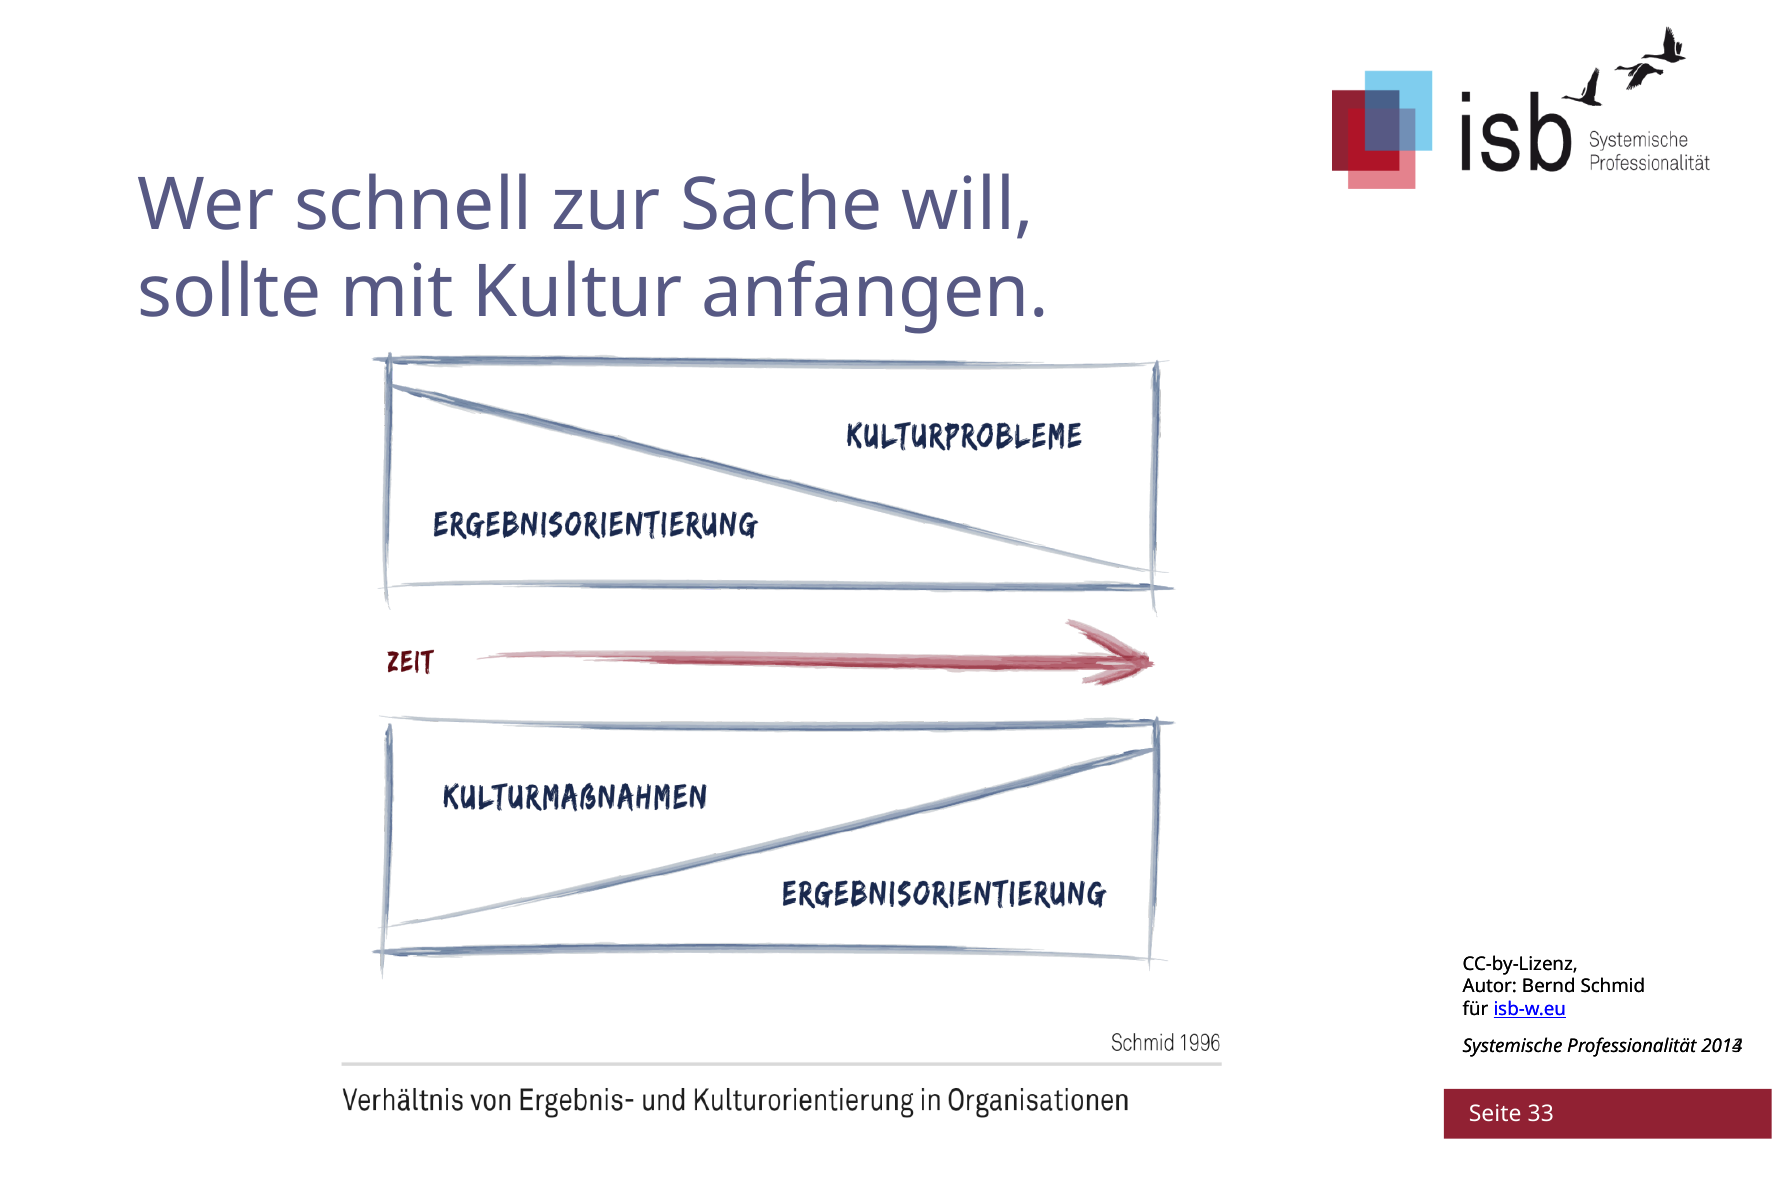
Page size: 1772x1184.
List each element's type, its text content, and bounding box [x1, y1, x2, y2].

text_box CC-by-Lizenz, Autor: Bernd Schmid für isb-w.eu Systemische Professionalität 2013 [1443, 762, 1772, 1184]
title Wer schnell zur Sache will, sollte mit Kultur anfangen. [118, 94, 1444, 393]
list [318, 260, 1244, 1139]
picture [1332, 20, 1725, 194]
